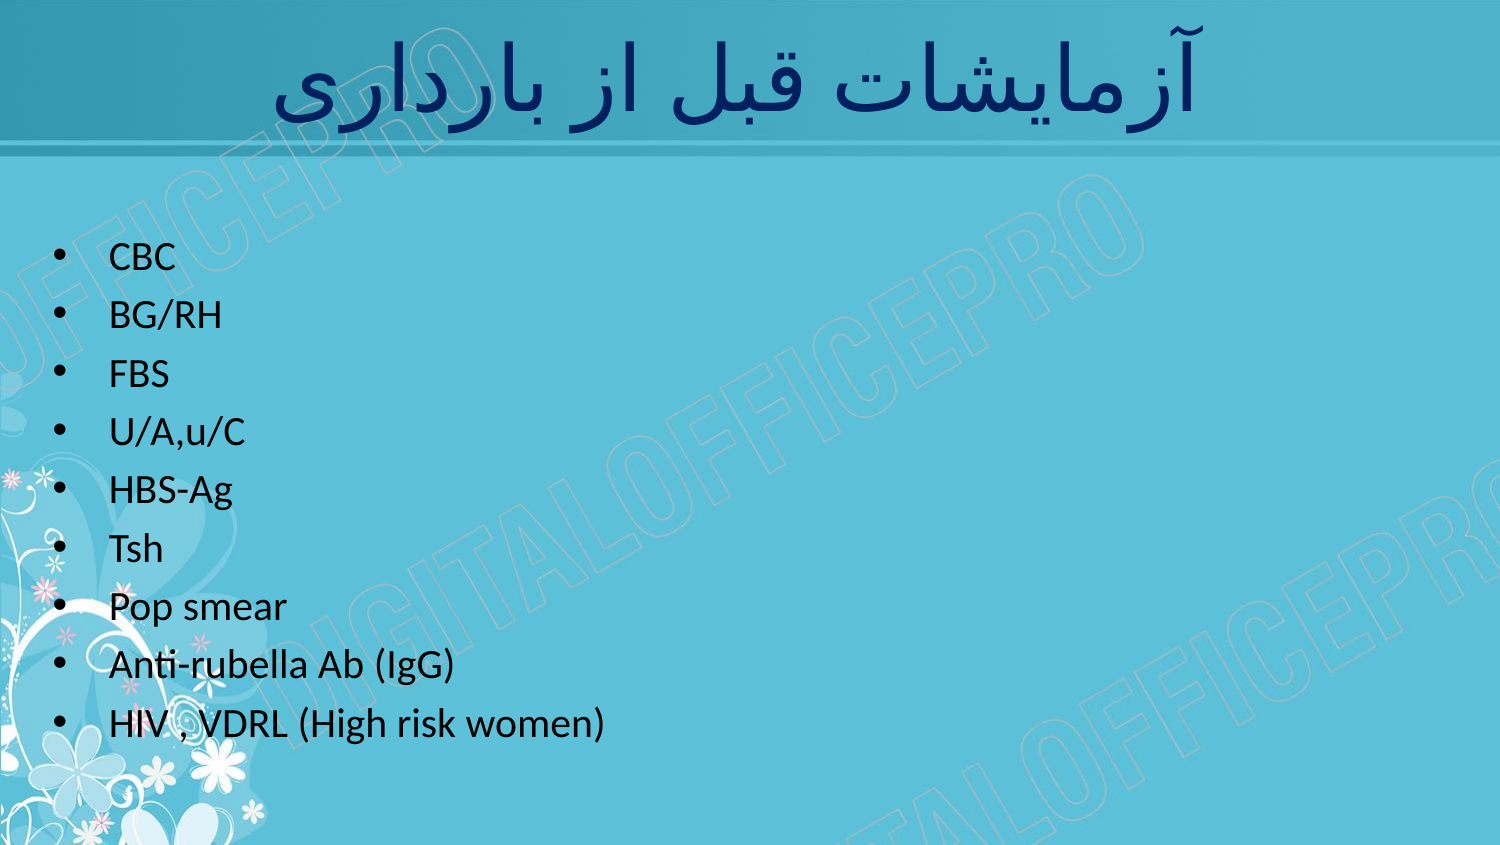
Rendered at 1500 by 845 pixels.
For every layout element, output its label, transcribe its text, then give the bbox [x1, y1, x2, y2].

title آزمایشات قبل از بارداری [41, 0, 1430, 151]
text_box CBC BG/RH FBS U/A,u/C HBS-Ag Tsh Pop smear Anti-rubella Ab (IgG) HIV , VDRL (High risk women) [37, 221, 1375, 845]
picture [0, 0, 1500, 845]
